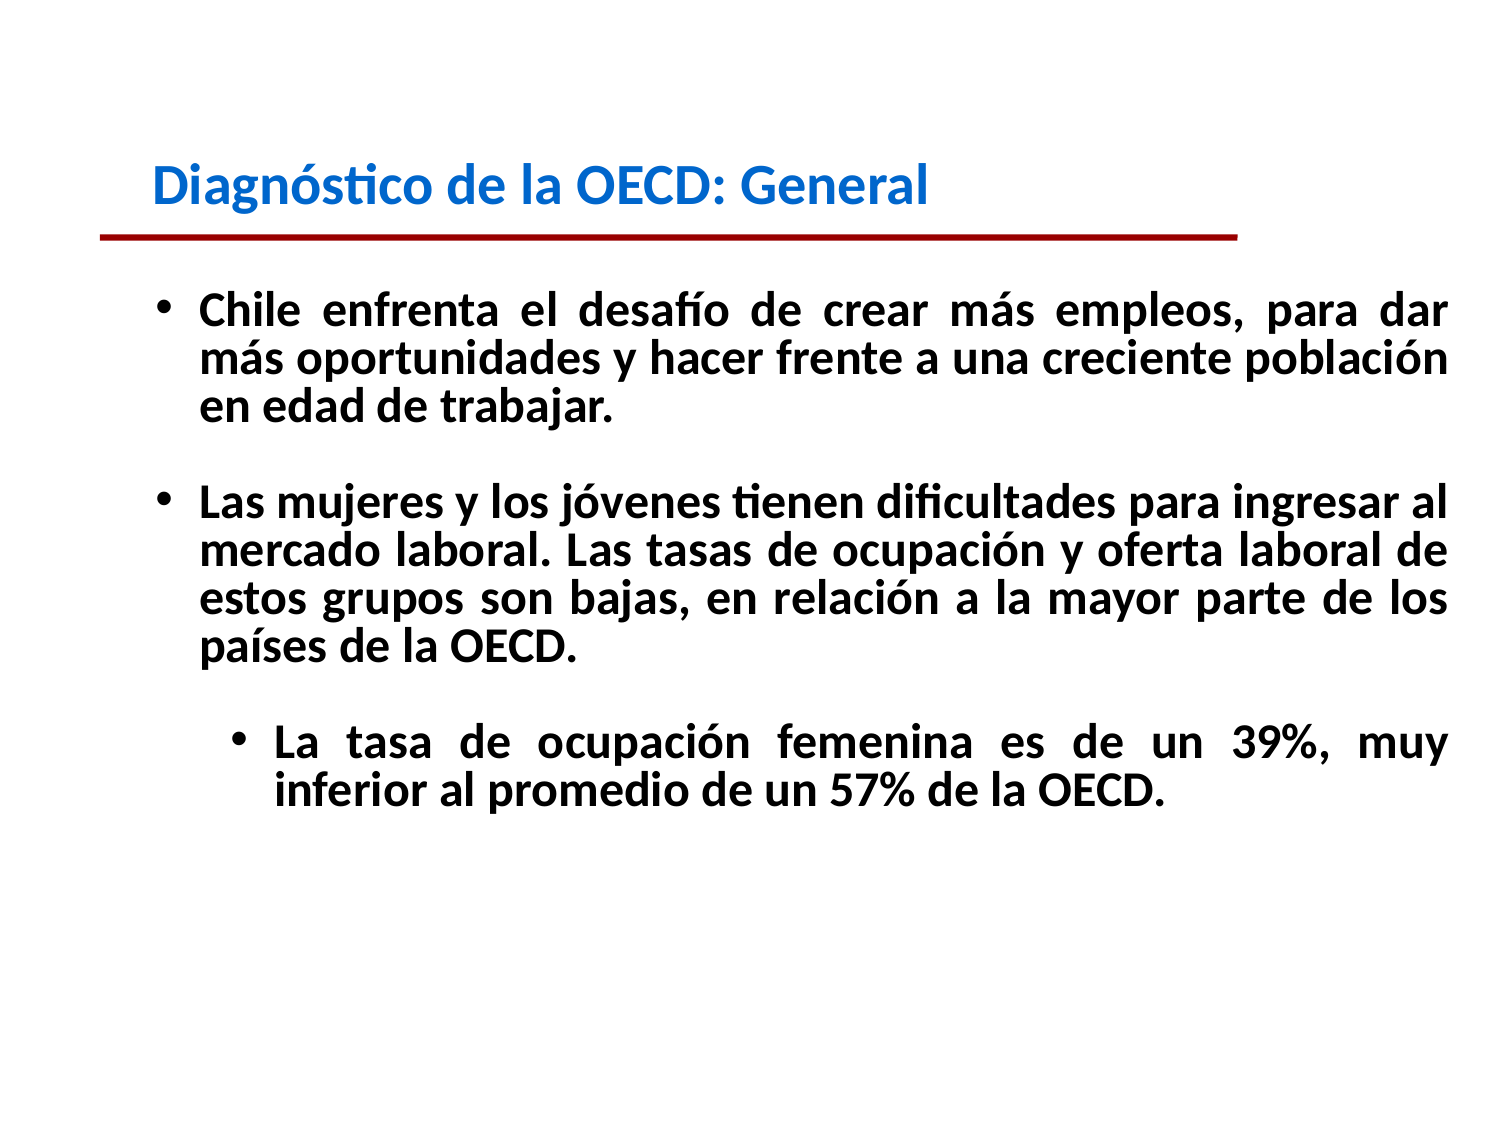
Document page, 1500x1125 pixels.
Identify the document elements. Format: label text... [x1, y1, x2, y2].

text_box Chile enfrenta el desafío de crear más empleos, para dar más oportunidades y hacer frente a una creciente población en edad de trabajar. Las mujeres y los jóvenes tienen dificultades para ingresar al mercado laboral. Las tasas de ocupación y oferta laboral de estos grupos son bajas, en relación a la mayor parte de los países de la OECD. La tasa de ocupación femenina es de un 39%, muy inferior al promedio de un 57% de la OECD. [140, 281, 1465, 824]
text_box Diagnóstico de la OECD: General [137, 125, 1350, 238]
